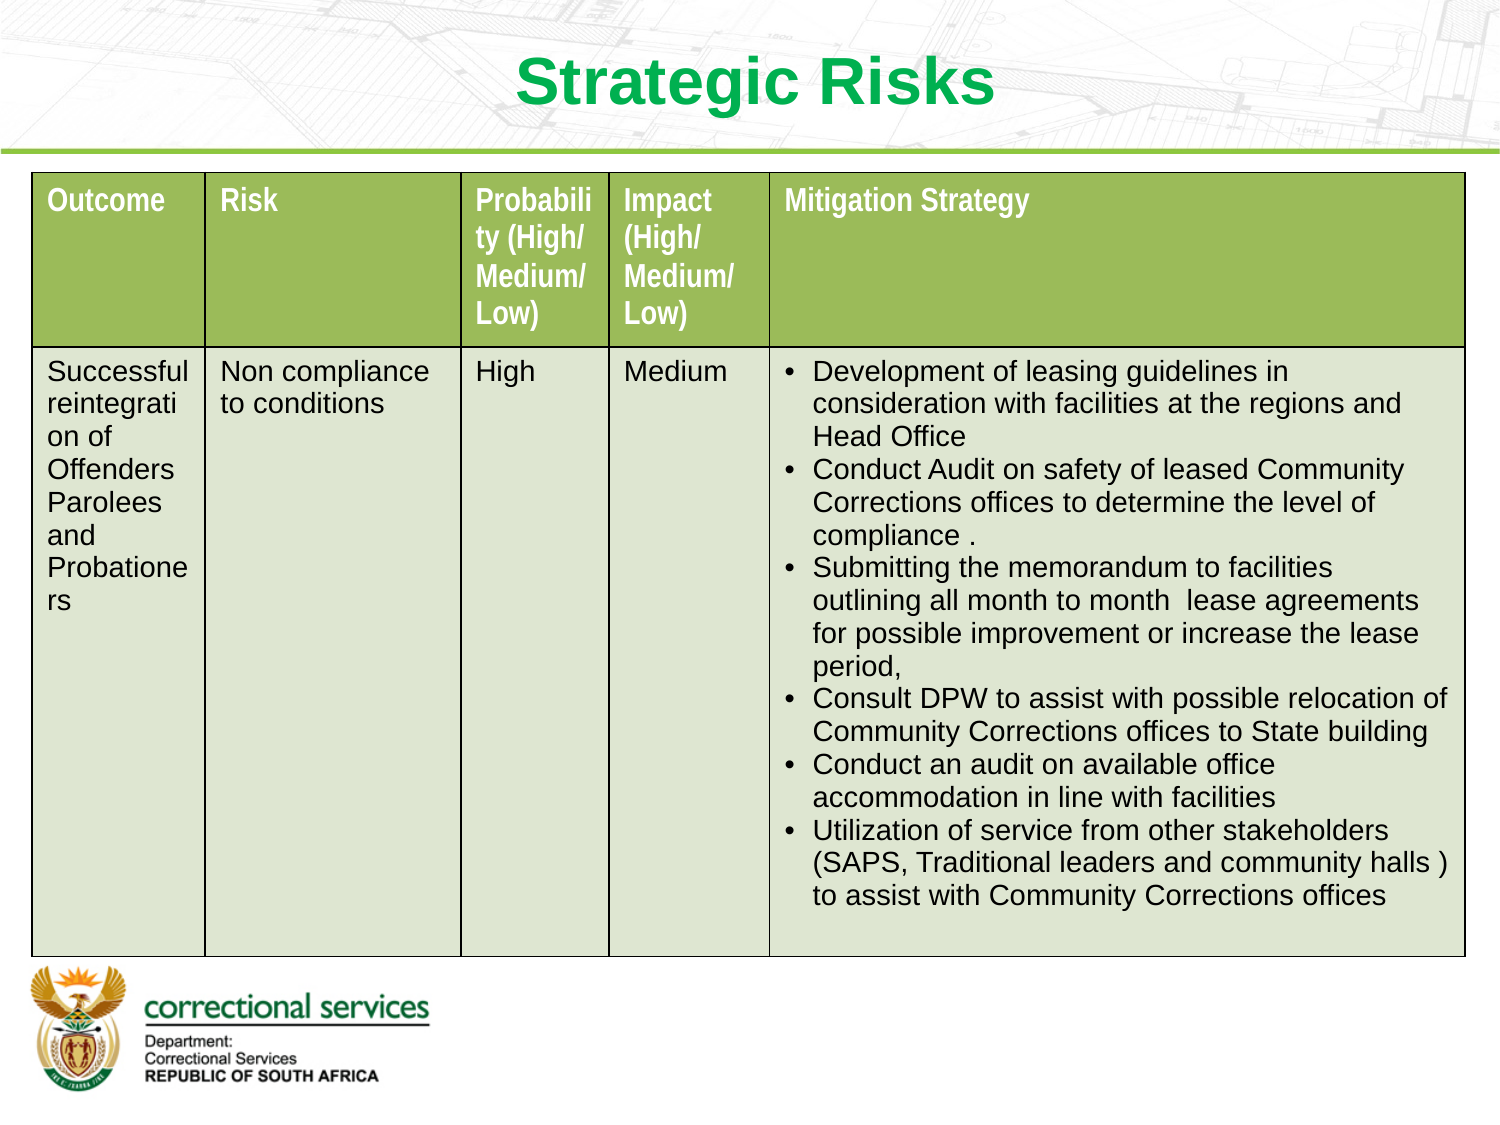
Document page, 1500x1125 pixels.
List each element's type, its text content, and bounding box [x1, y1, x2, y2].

table_header Probability (High/ Medium/ Low) [462, 173, 608, 346]
table_cell High [462, 348, 608, 956]
text_box Strategic Risks [47, 30, 1465, 126]
table_header Risk [206, 173, 460, 346]
picture [0, 936, 481, 1125]
picture [0, 0, 1500, 154]
table_cell Development of leasing guidelines in consideration with facilities at the regions and Head Office Conduct Audit on safety of leased Community Corrections offices to determine the level of compliance . Submitting the memorandum to facilities outlining all month to month lease agreements for possible improvement or increase the lease period, Consult DPW to assist with possible relocation of Community Corrections offices to State building Conduct an audit on available office accommodation in line with facilities Utilization of service from other stakeholders (SAPS, Traditional leaders and community halls ) to assist with Community Corrections offices [770, 348, 1464, 956]
table_header Outcome [33, 173, 204, 346]
table_header Mitigation Strategy [770, 173, 1464, 346]
table_header Impact (High/ Medium/ Low) [610, 173, 769, 346]
table_cell Successful reintegration of Offenders Parolees and Probationers [33, 348, 204, 956]
table_cell Non compliance to conditions [206, 348, 460, 956]
table_cell Medium [610, 348, 769, 956]
